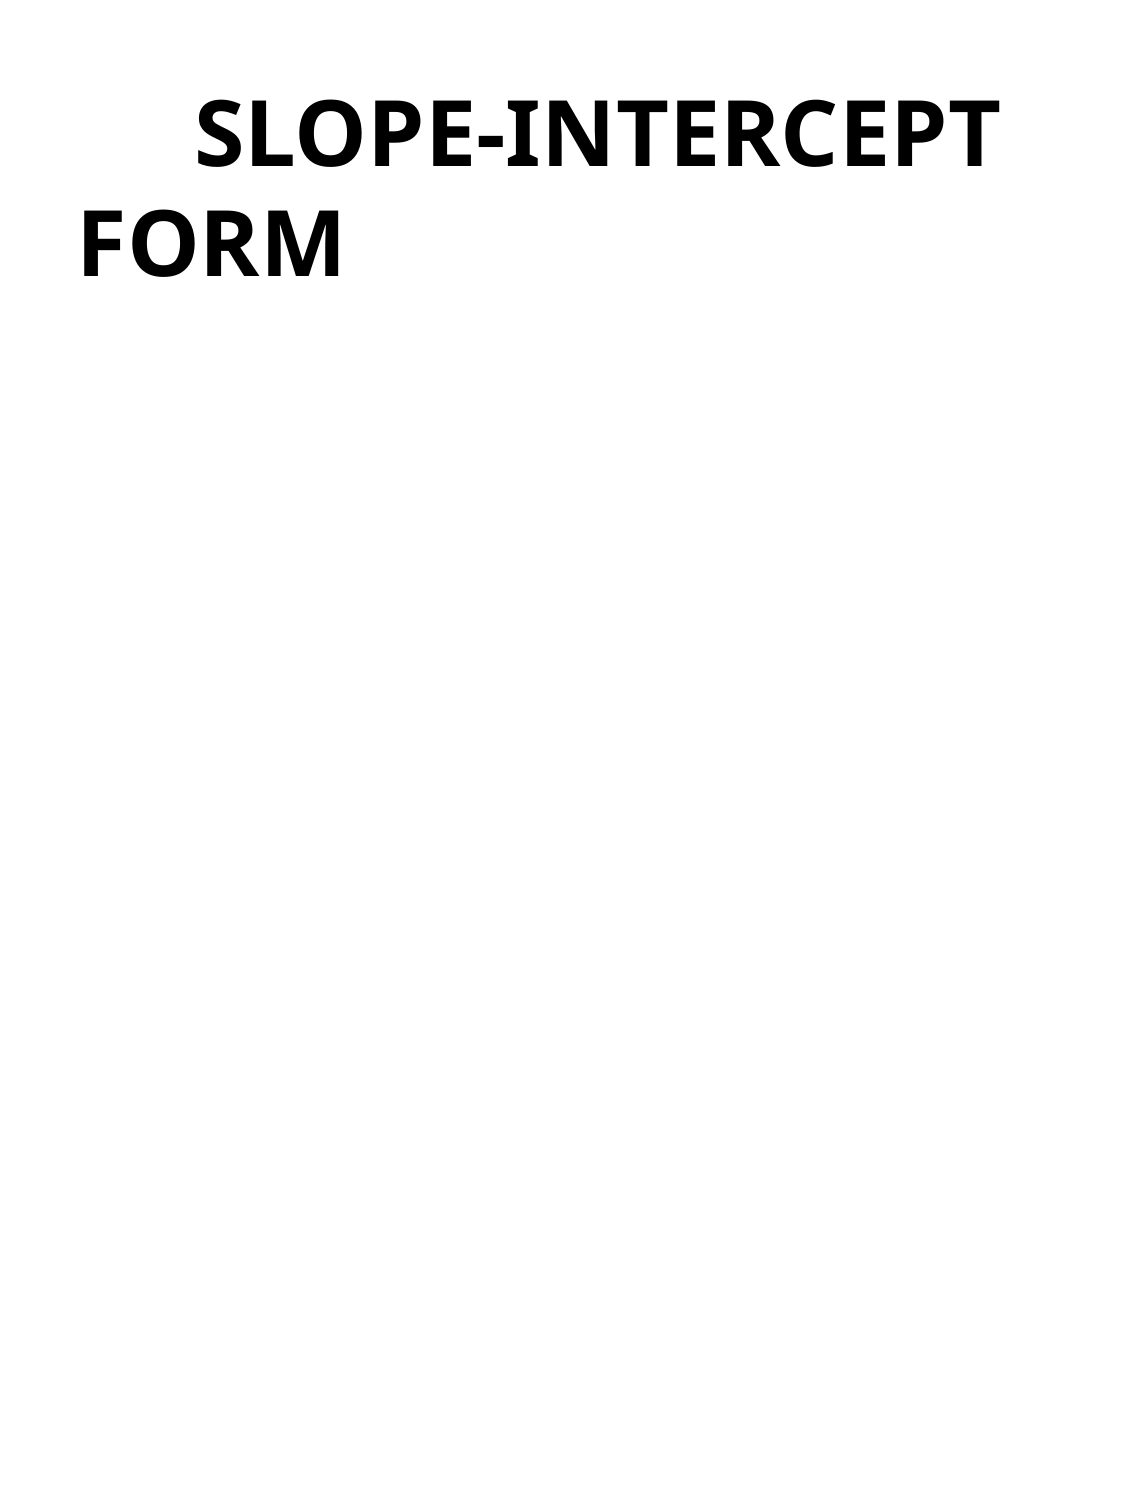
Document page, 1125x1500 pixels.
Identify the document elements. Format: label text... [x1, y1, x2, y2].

title SLOPE-INTERCEPT FORM [56, 60, 1069, 310]
